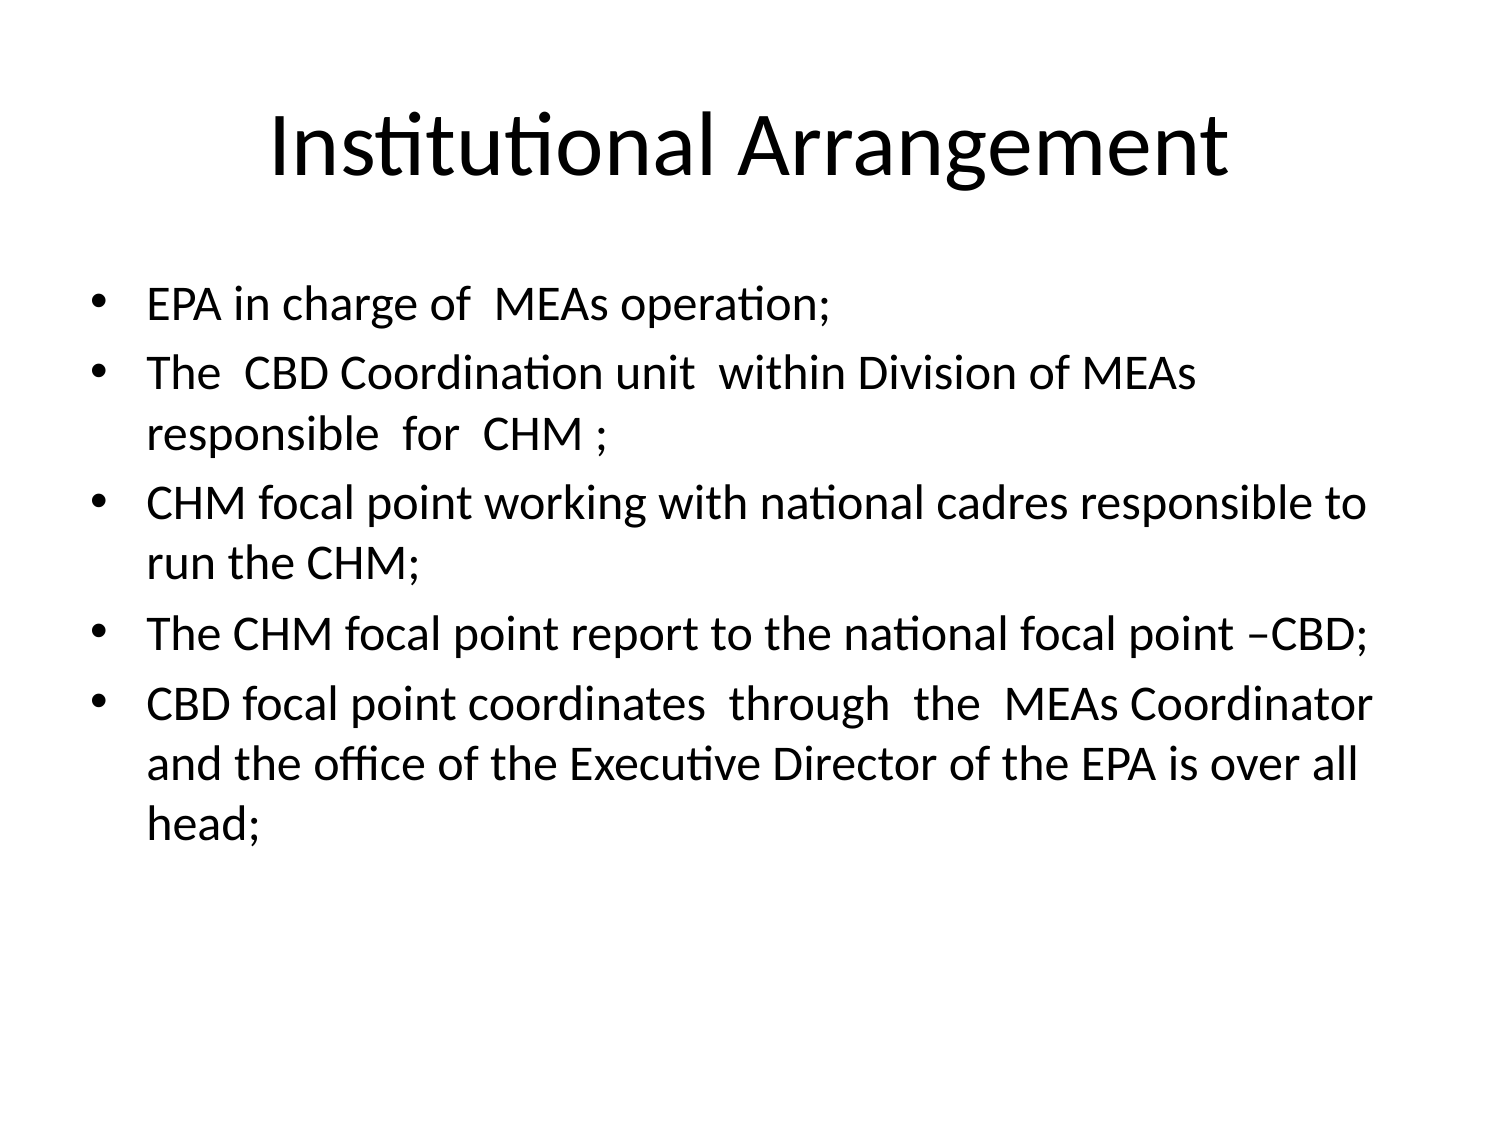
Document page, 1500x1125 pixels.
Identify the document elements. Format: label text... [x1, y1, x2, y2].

title Institutional Arrangement [75, 45, 1425, 233]
list EPA in charge of MEAs operation; The CBD Coordination unit within Division of MEAs responsible for CHM ; CHM focal point working with national cadres responsible to run the CHM; The CHM focal point report to the national focal point –CBD; CBD focal point coordinates through the MEAs Coordinator and the office of the Executive Director of the EPA is over all head; [75, 262, 1425, 1005]
